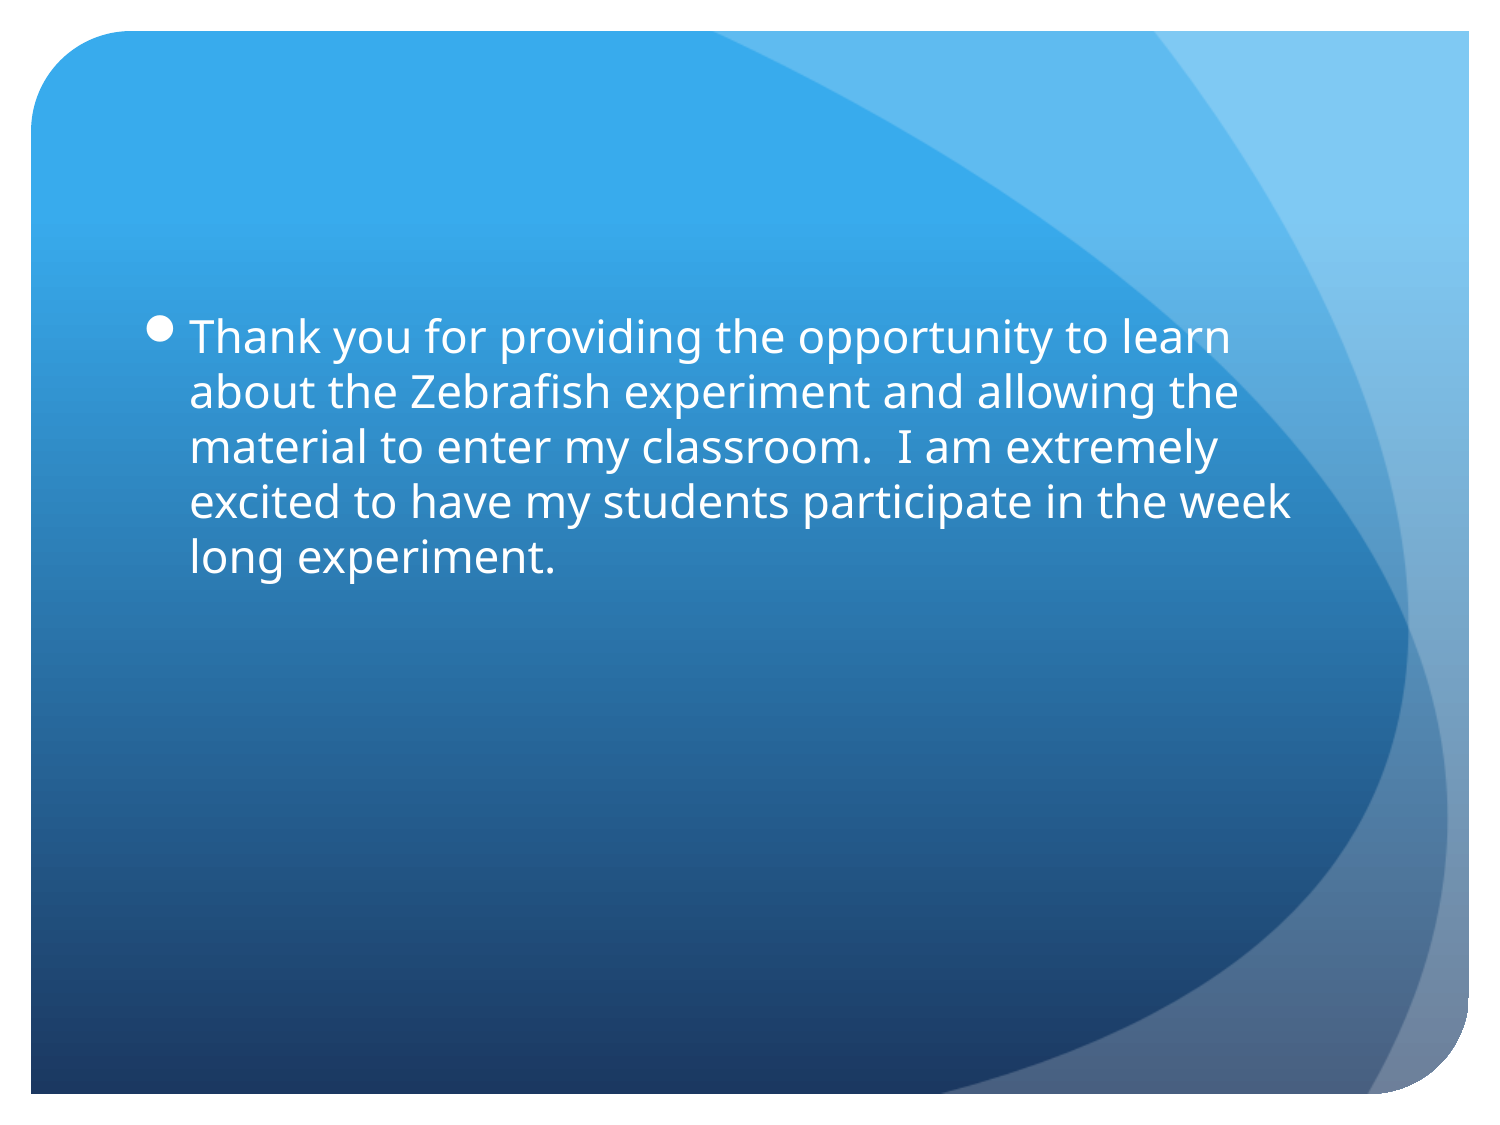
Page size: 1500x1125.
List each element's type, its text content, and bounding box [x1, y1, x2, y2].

picture [24, 30, 1473, 1094]
list Thank you for providing the opportunity to learn about the Zebrafish experiment and allowing the material to enter my classroom. I am extremely excited to have my students participate in the week long experiment. [127, 299, 1372, 991]
